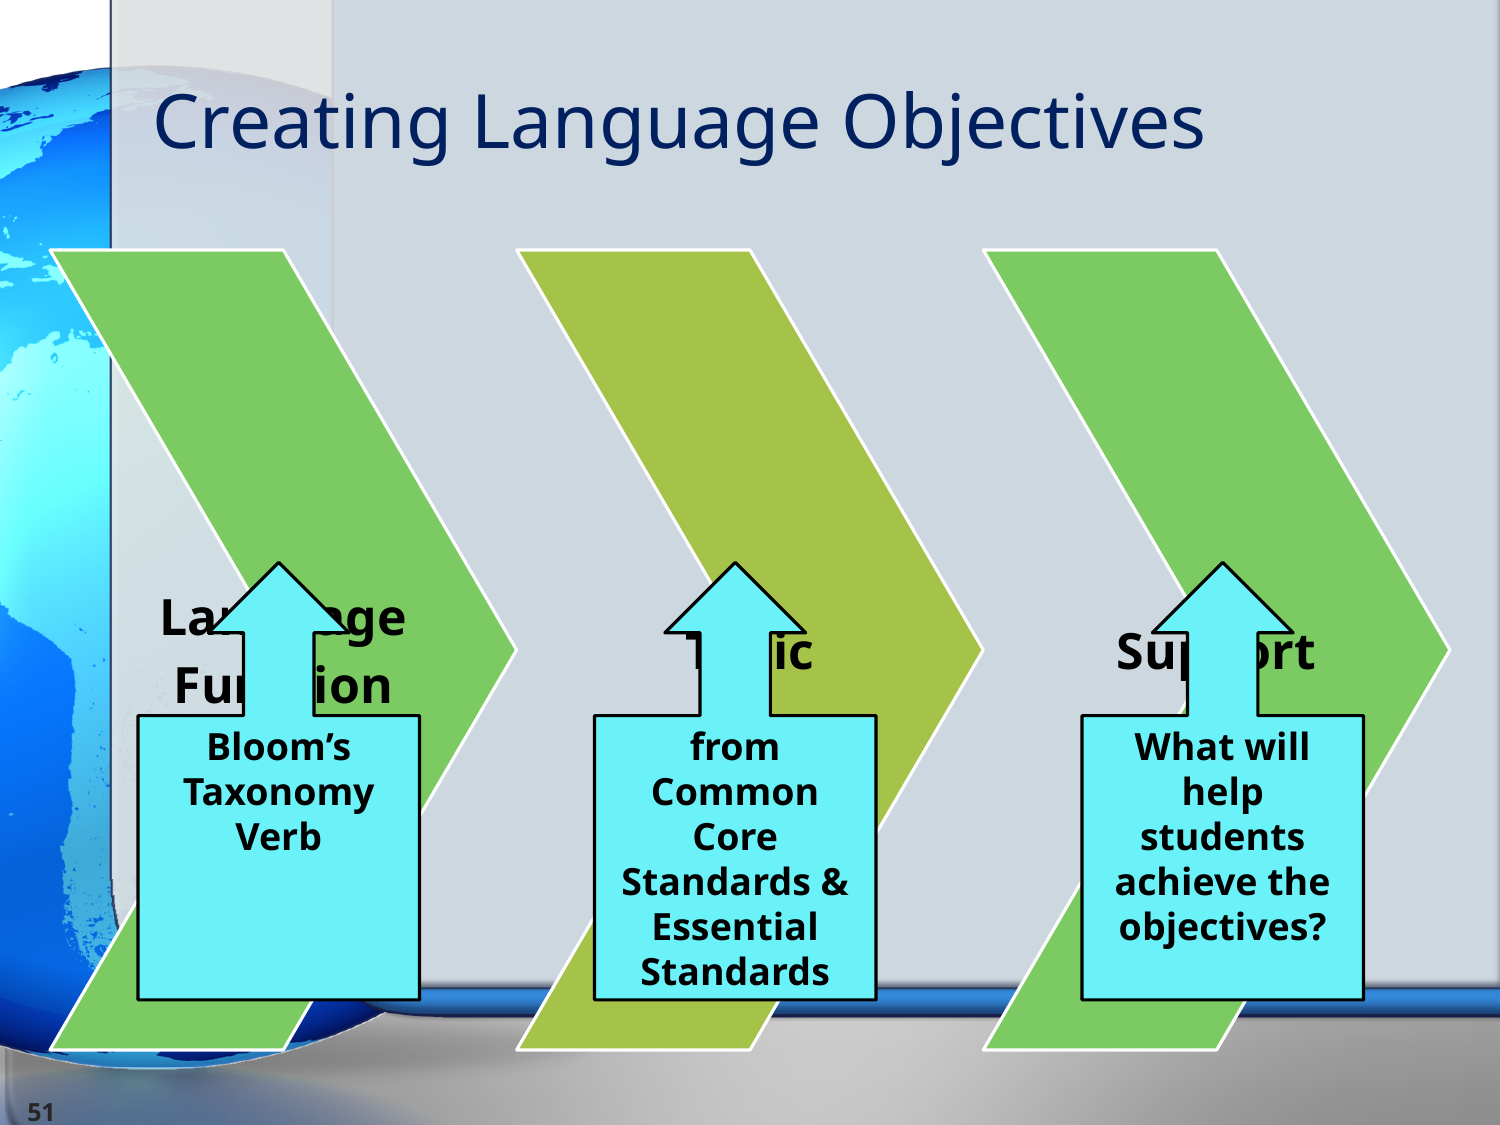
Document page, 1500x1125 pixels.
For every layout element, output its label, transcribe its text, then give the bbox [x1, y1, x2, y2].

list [49, 249, 1451, 1051]
slide_number 51 [12, 1088, 363, 1125]
title Creating Language Objectives [137, 50, 1450, 188]
picture [0, 0, 1500, 1125]
